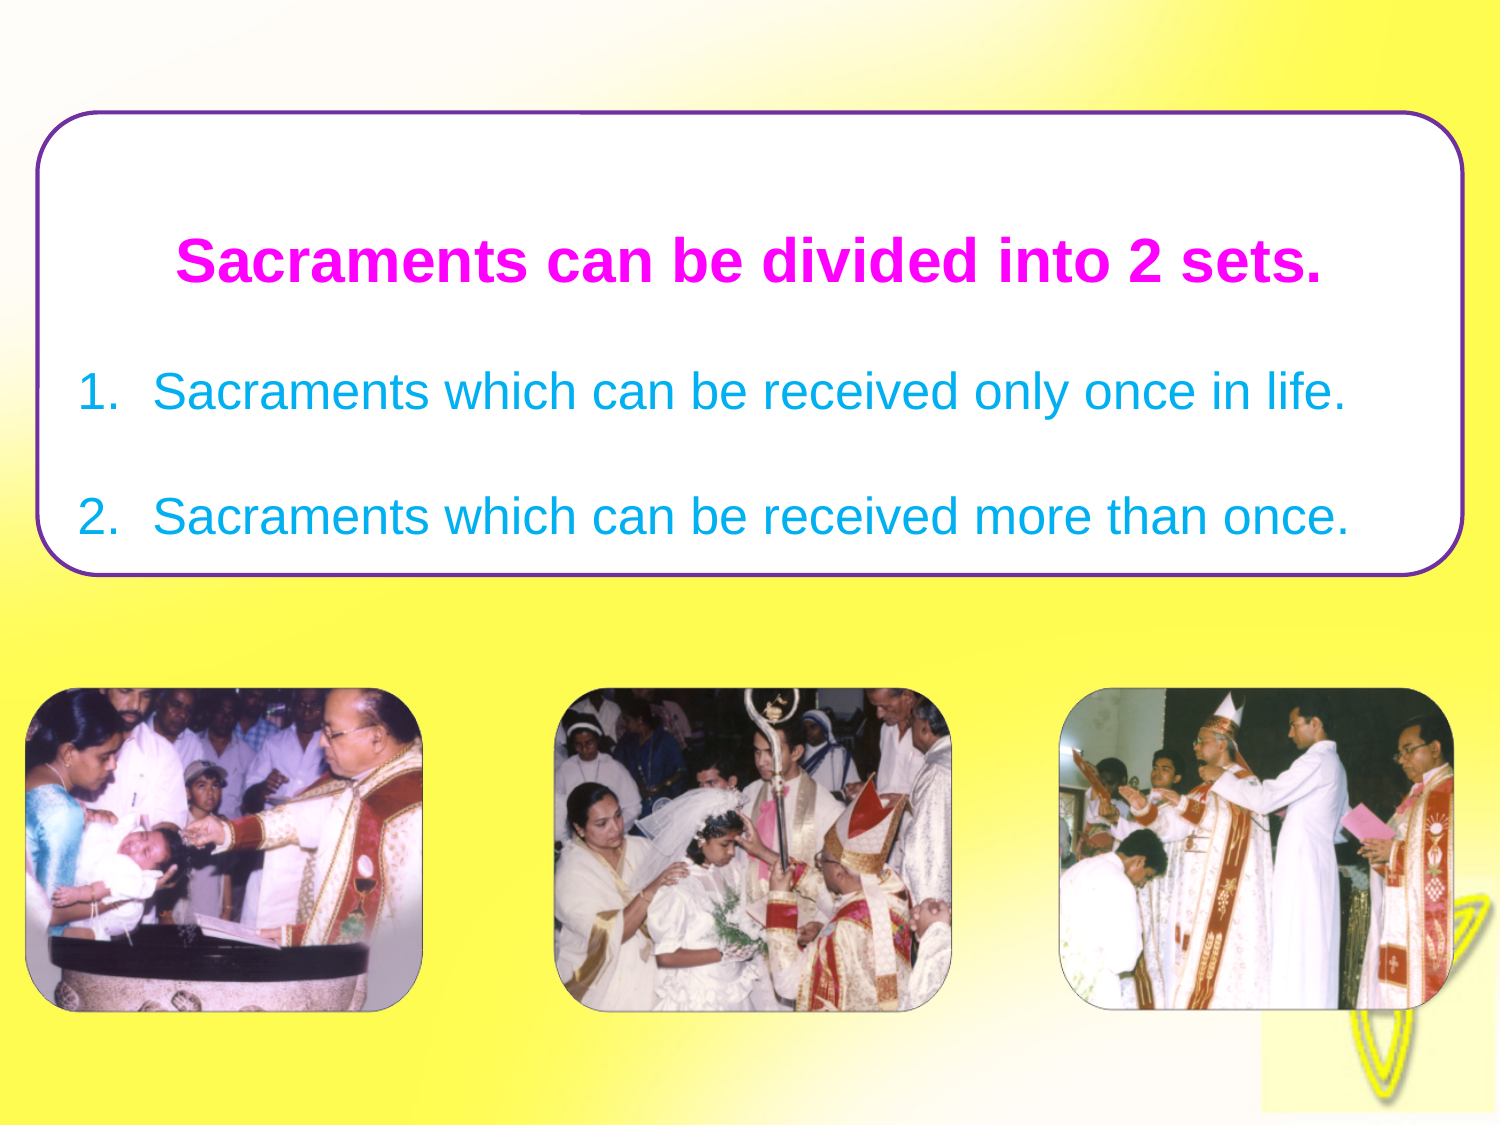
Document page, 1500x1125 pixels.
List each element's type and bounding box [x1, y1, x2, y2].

picture [0, 0, 1500, 1125]
text_box [24, 687, 1488, 1013]
